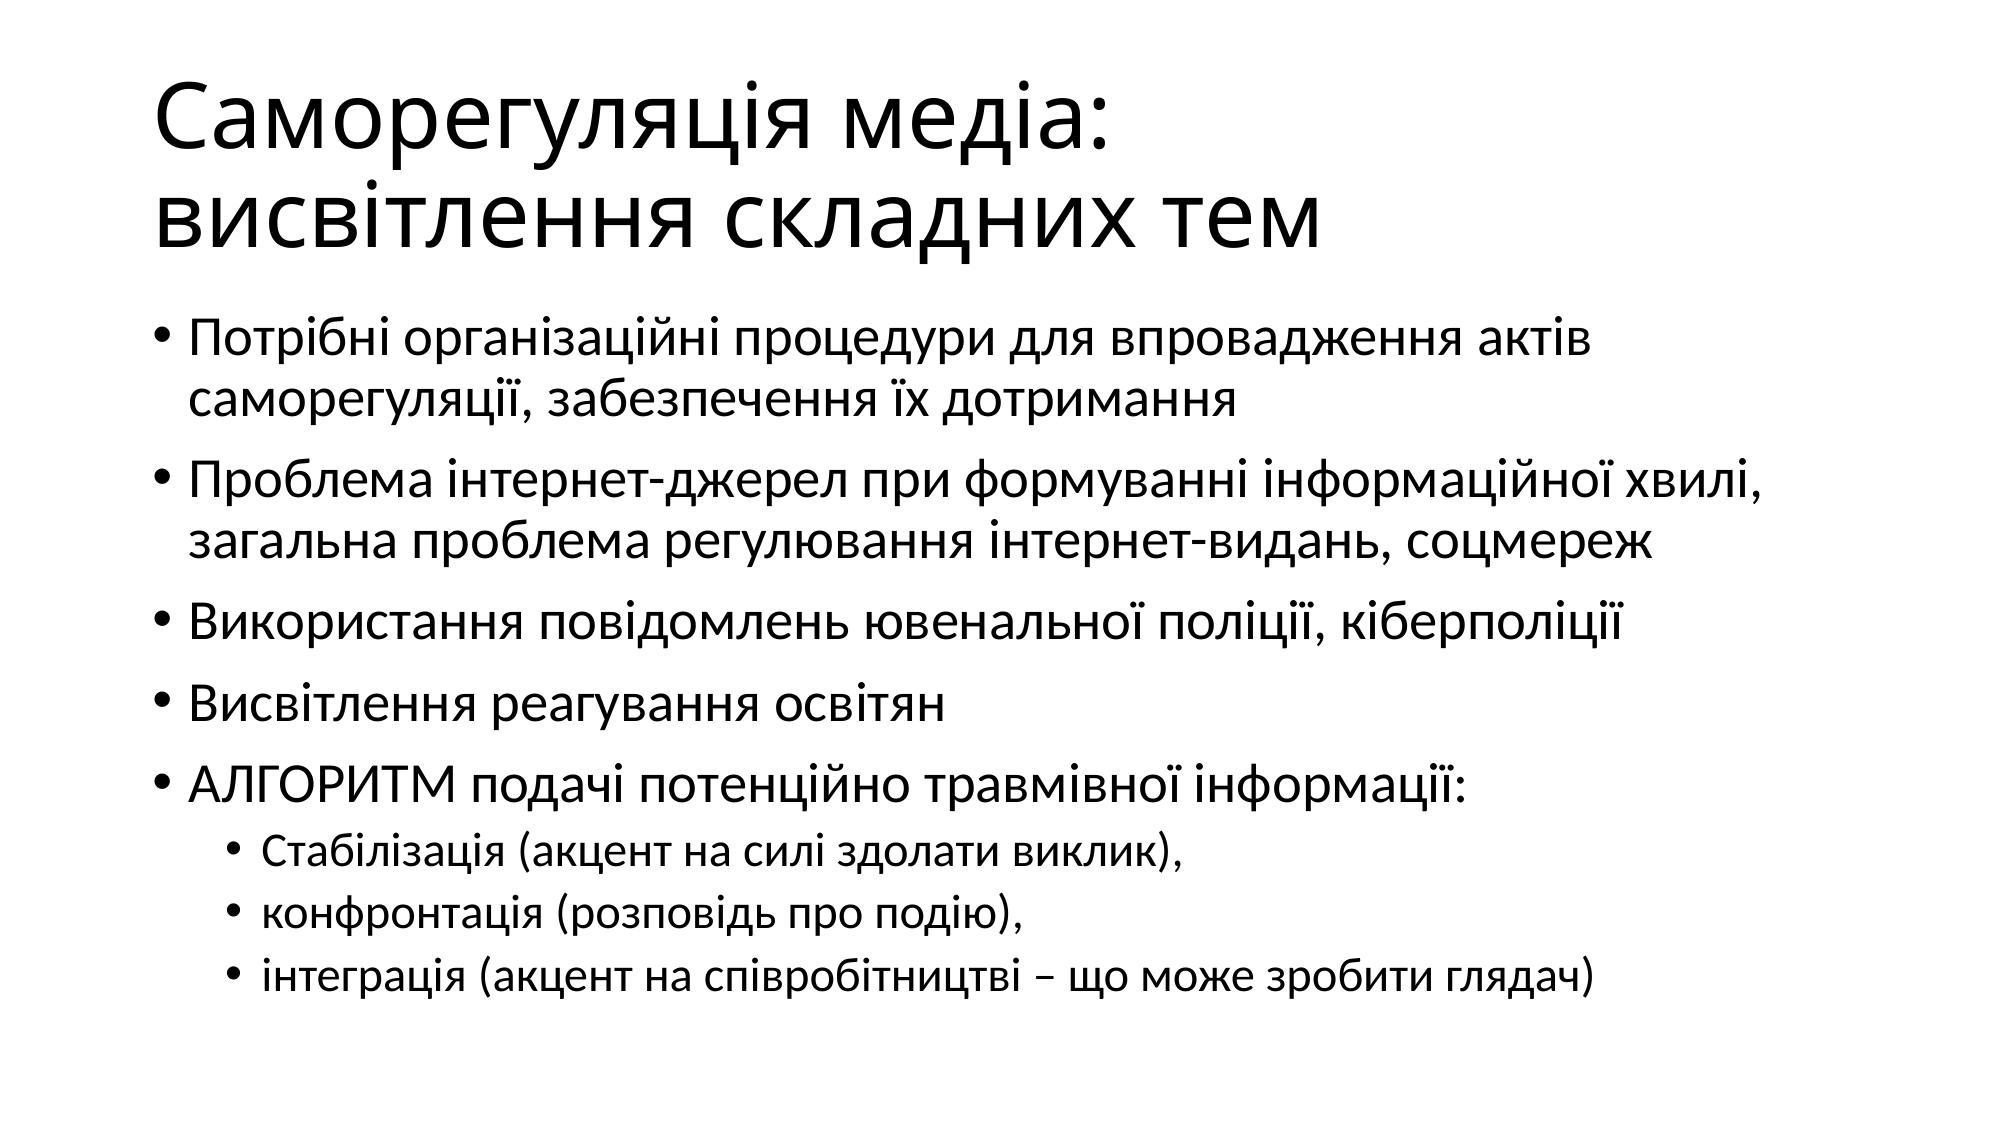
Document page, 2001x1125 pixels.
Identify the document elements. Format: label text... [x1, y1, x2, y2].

title Саморегуляція медіа: висвітлення складних тем [137, 59, 1863, 278]
list Потрібні організаційні процедури для впровадження актів саморегуляції, забезпечення їх дотримання Проблема інтернет-джерел при формуванні інформаційної хвилі, загальна проблема регулювання інтернет-видань, соцмереж Використання повідомлень ювенальної поліції, кіберполіції Висвітлення реагування освітян АЛГОРИТМ подачі потенційно травмівної інформації: Стабілізація (акцент на силі здолати виклик), конфронтація (розповідь про подію), інтеграція (акцент на співробітництві – що може зробити глядач) [137, 299, 1863, 1014]
